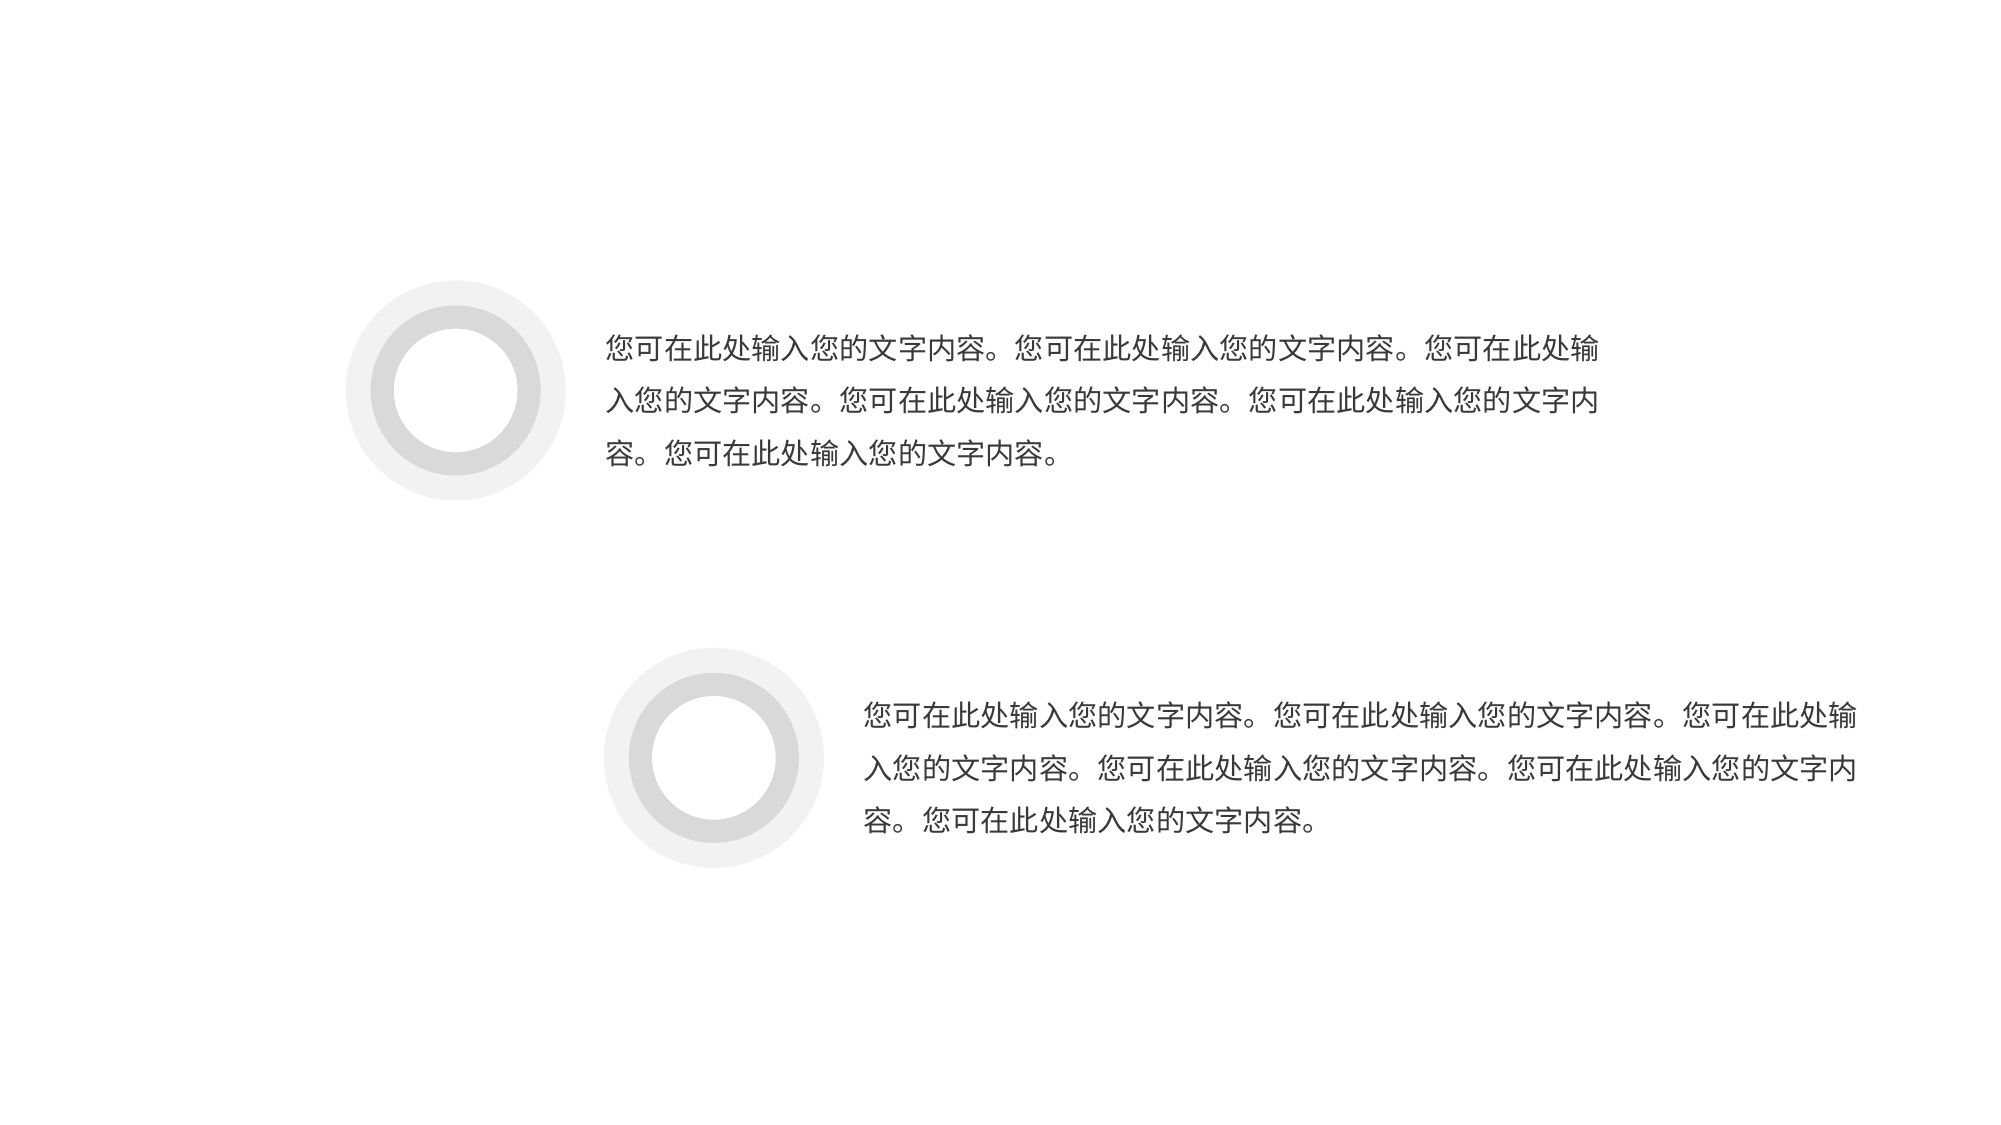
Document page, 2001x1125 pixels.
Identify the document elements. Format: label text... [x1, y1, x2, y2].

text_box [344, 279, 567, 502]
text_box 您可在此处输入您的文字内容。您可在此处输入您的文字内容。您可在此处输入您的文字内容。您可在此处输入您的文字内容。您可在此处输入您的文字内容。您可在此处输入您的文字内容。 [590, 305, 1640, 478]
text_box 您可在此处输入您的文字内容。您可在此处输入您的文字内容。您可在此处输入您的文字内容。您可在此处输入您的文字内容。您可在此处输入您的文字内容。您可在此处输入您的文字内容。 [848, 672, 1898, 845]
text_box [627, 671, 800, 844]
text_box [369, 304, 542, 477]
text_box [602, 646, 825, 869]
